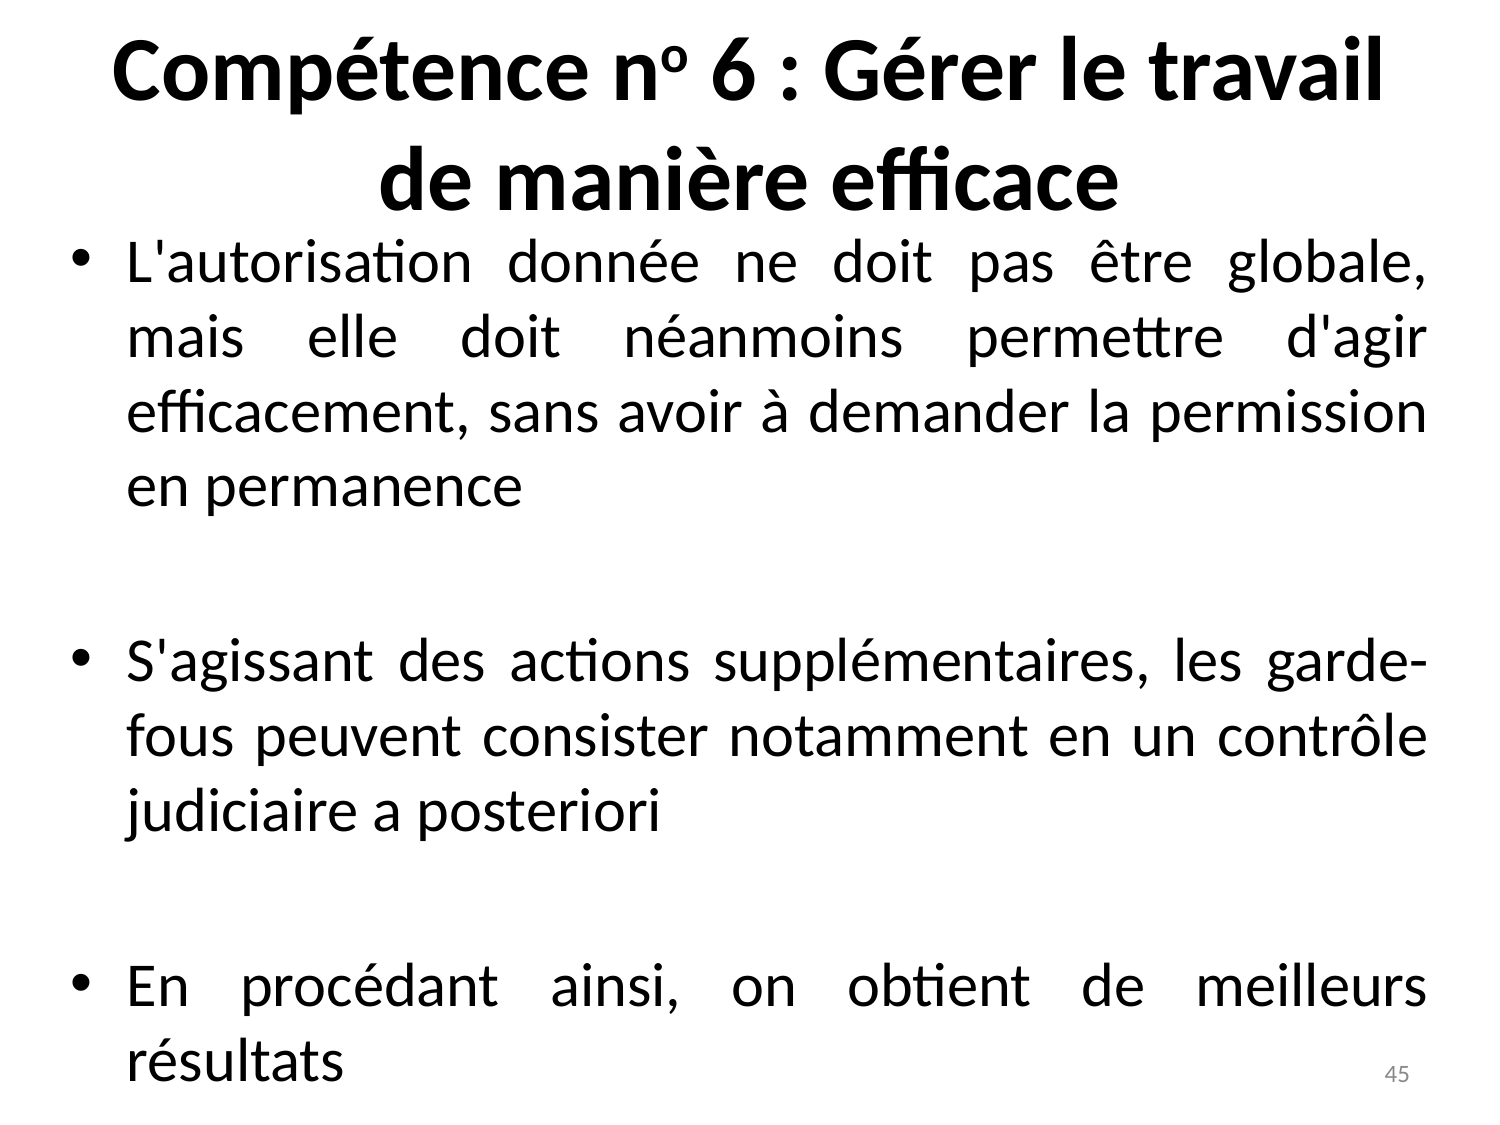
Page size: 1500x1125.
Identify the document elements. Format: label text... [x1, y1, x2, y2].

text_box L'autorisation donnée ne doit pas être globale, mais elle doit néanmoins permettre d'agir efficacement, sans avoir à demander la permission en permanence S'agissant des actions supplémentaires, les garde-fous peuvent consister notamment en un contrôle judiciaire a posteriori En procédant ainsi, on obtient de meilleurs résultats [55, 212, 1445, 1088]
slide_number 45 [1074, 1042, 1425, 1103]
title Compétence no 6 : Gérer le travail de manière efficace [75, 24, 1425, 213]
